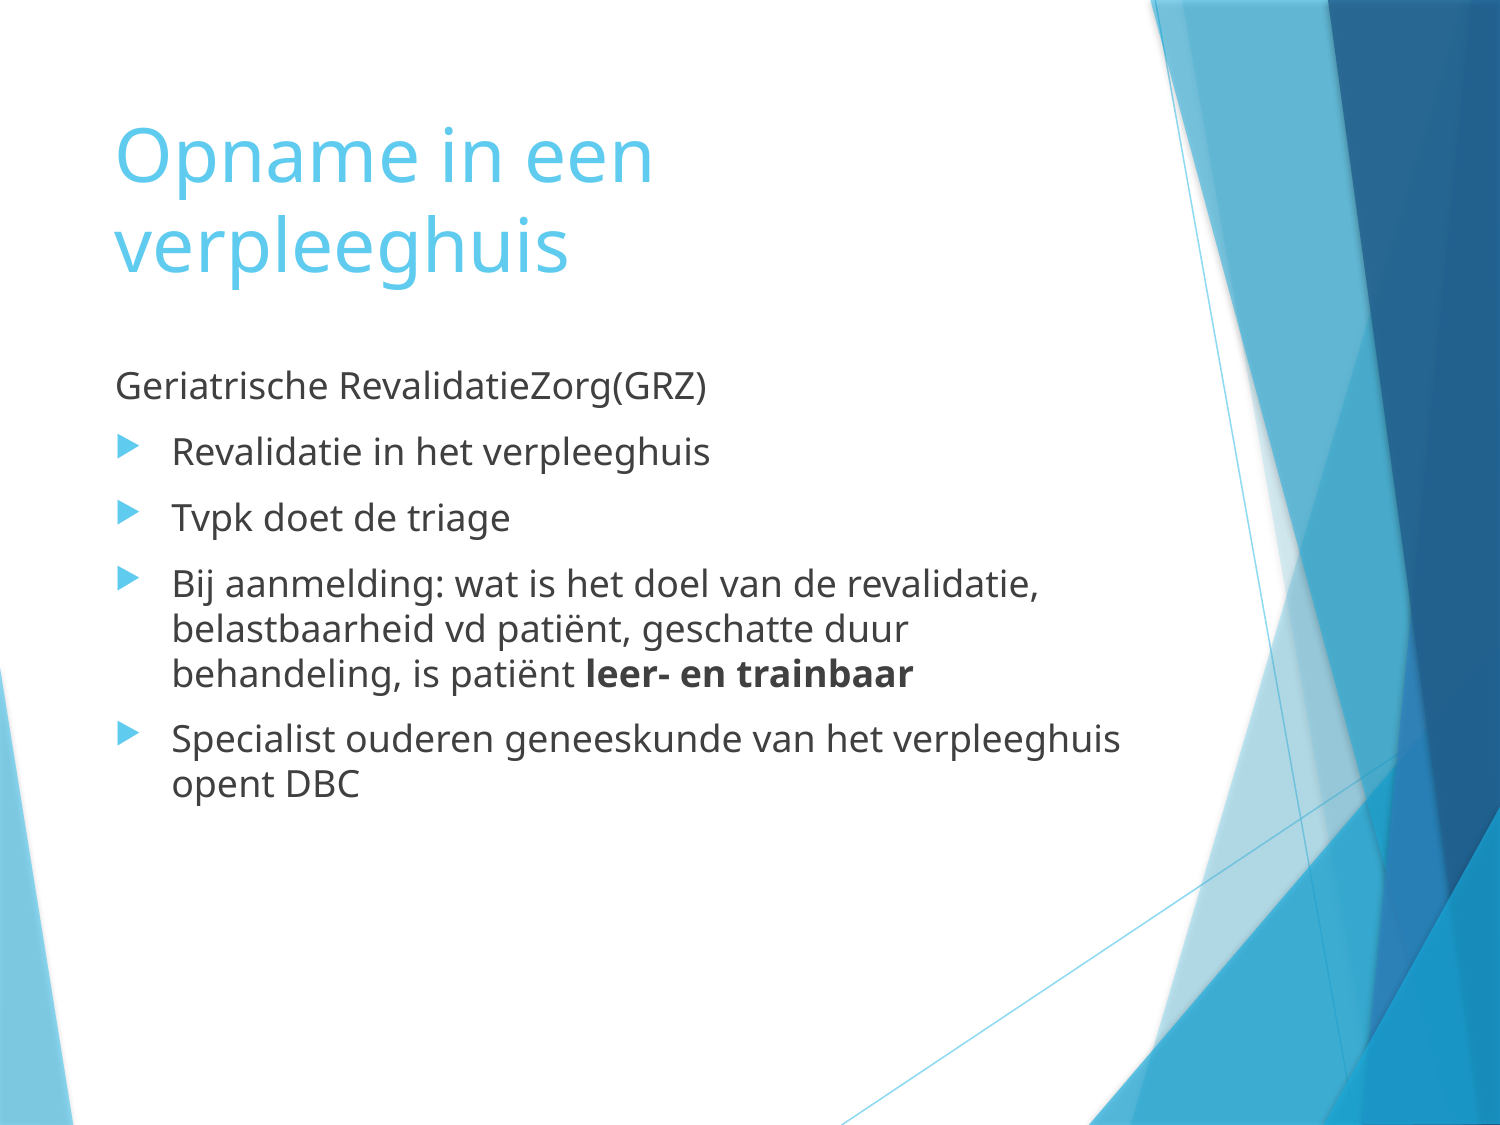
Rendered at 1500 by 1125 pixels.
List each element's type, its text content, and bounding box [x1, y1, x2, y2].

title Opname in een verpleeghuis [99, 99, 1142, 317]
list Geriatrische RevalidatieZorg(GRZ) Revalidatie in het verpleeghuis Tvpk doet de triage Bij aanmelding: wat is het doel van de revalidatie, belastbaarheid vd patiënt, geschatte duur behandeling, is patiënt leer- en trainbaar Specialist ouderen geneeskunde van het verpleeghuis opent DBC [99, 354, 1142, 992]
